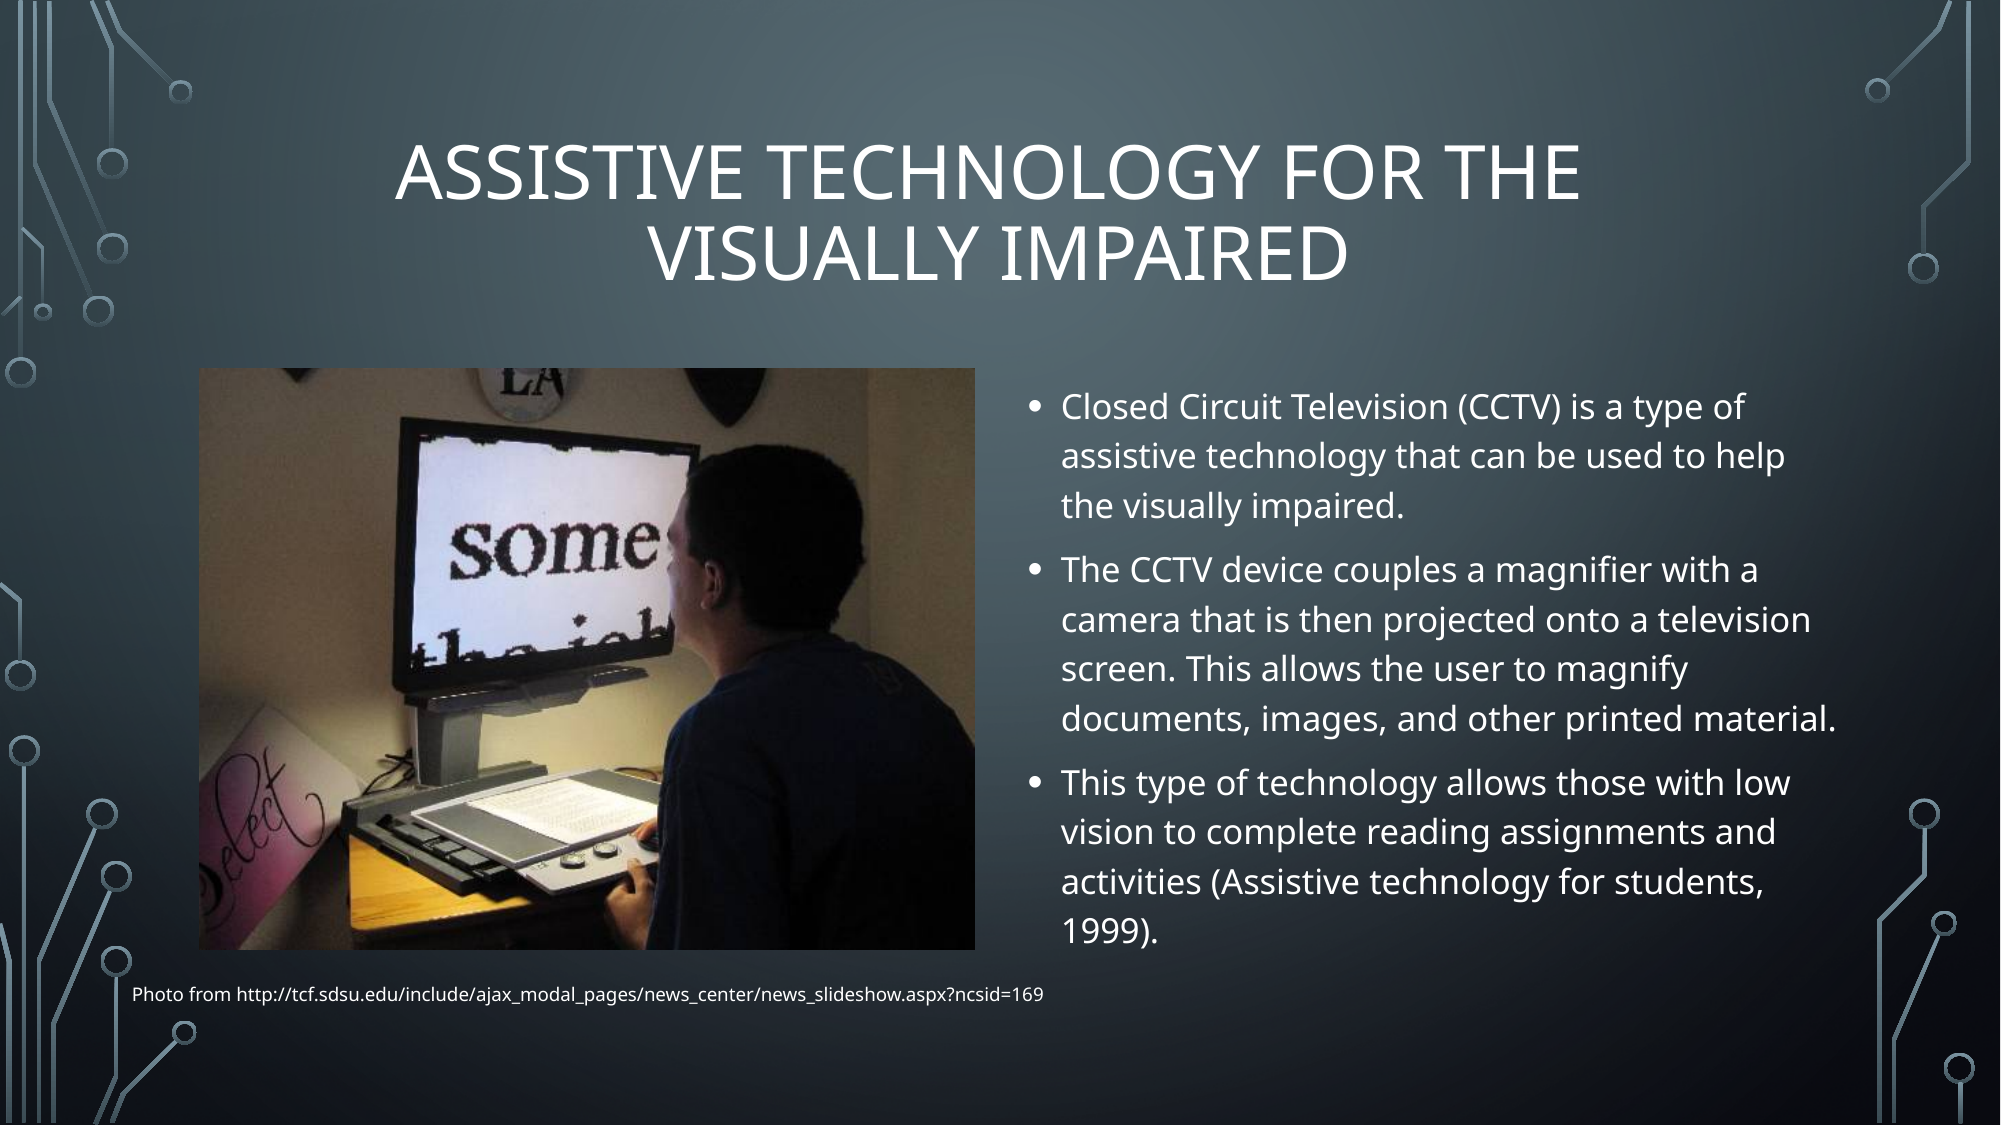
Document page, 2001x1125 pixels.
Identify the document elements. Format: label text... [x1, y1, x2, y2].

list Closed Circuit Television (CCTV) is a type of assistive technology that can be used to help the visually impaired. The CCTV device couples a magnifier with a camera that is then projected onto a television screen. This allows the user to magnify documents, images, and other printed material. This type of technology allows those with low vision to complete reading assignments and activities (Assistive technology for students, 1999). [1012, 369, 1853, 1013]
title assistive technology for the Visually impaired [187, 94, 1813, 338]
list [199, 368, 976, 951]
text_box Photo from http://tcf.sdsu.edu/include/ajax_modal_pages/news_center/news_slideshow.aspx?ncsid=169 [117, 975, 1058, 1013]
